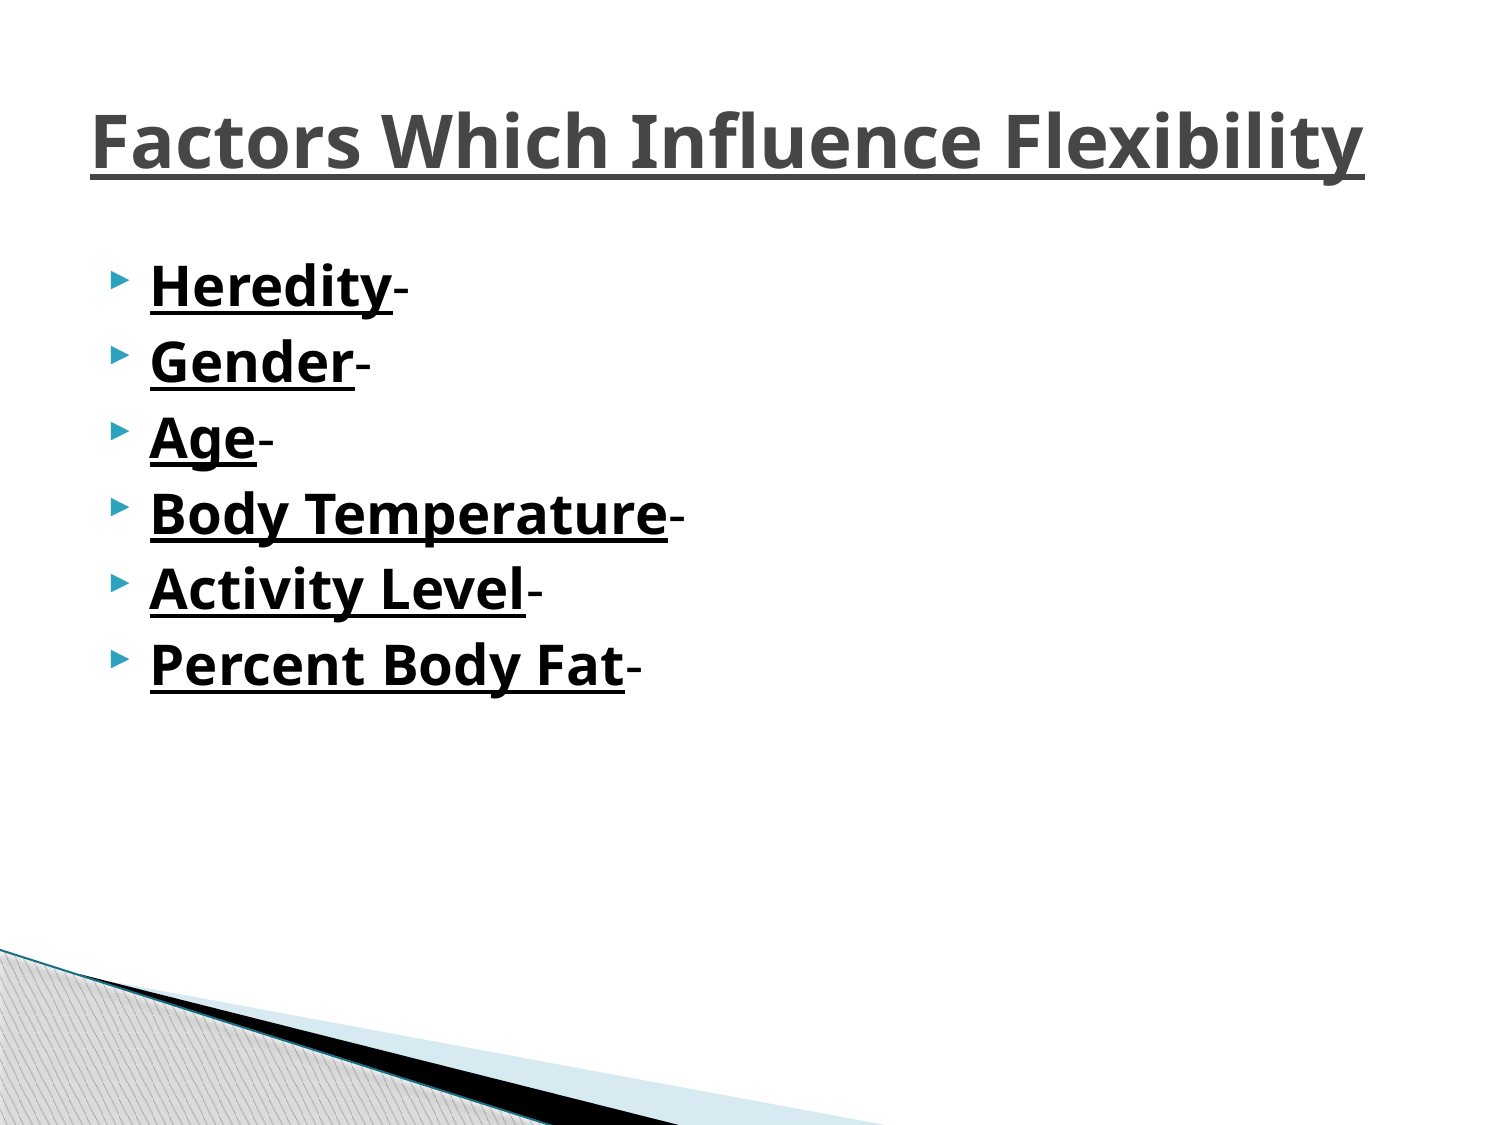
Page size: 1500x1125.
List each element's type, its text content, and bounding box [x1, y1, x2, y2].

title Factors Which Influence Flexibility [75, 45, 1425, 233]
list Heredity- Gender- Age- Body Temperature- Activity Level- Percent Body Fat- [75, 243, 1425, 986]
